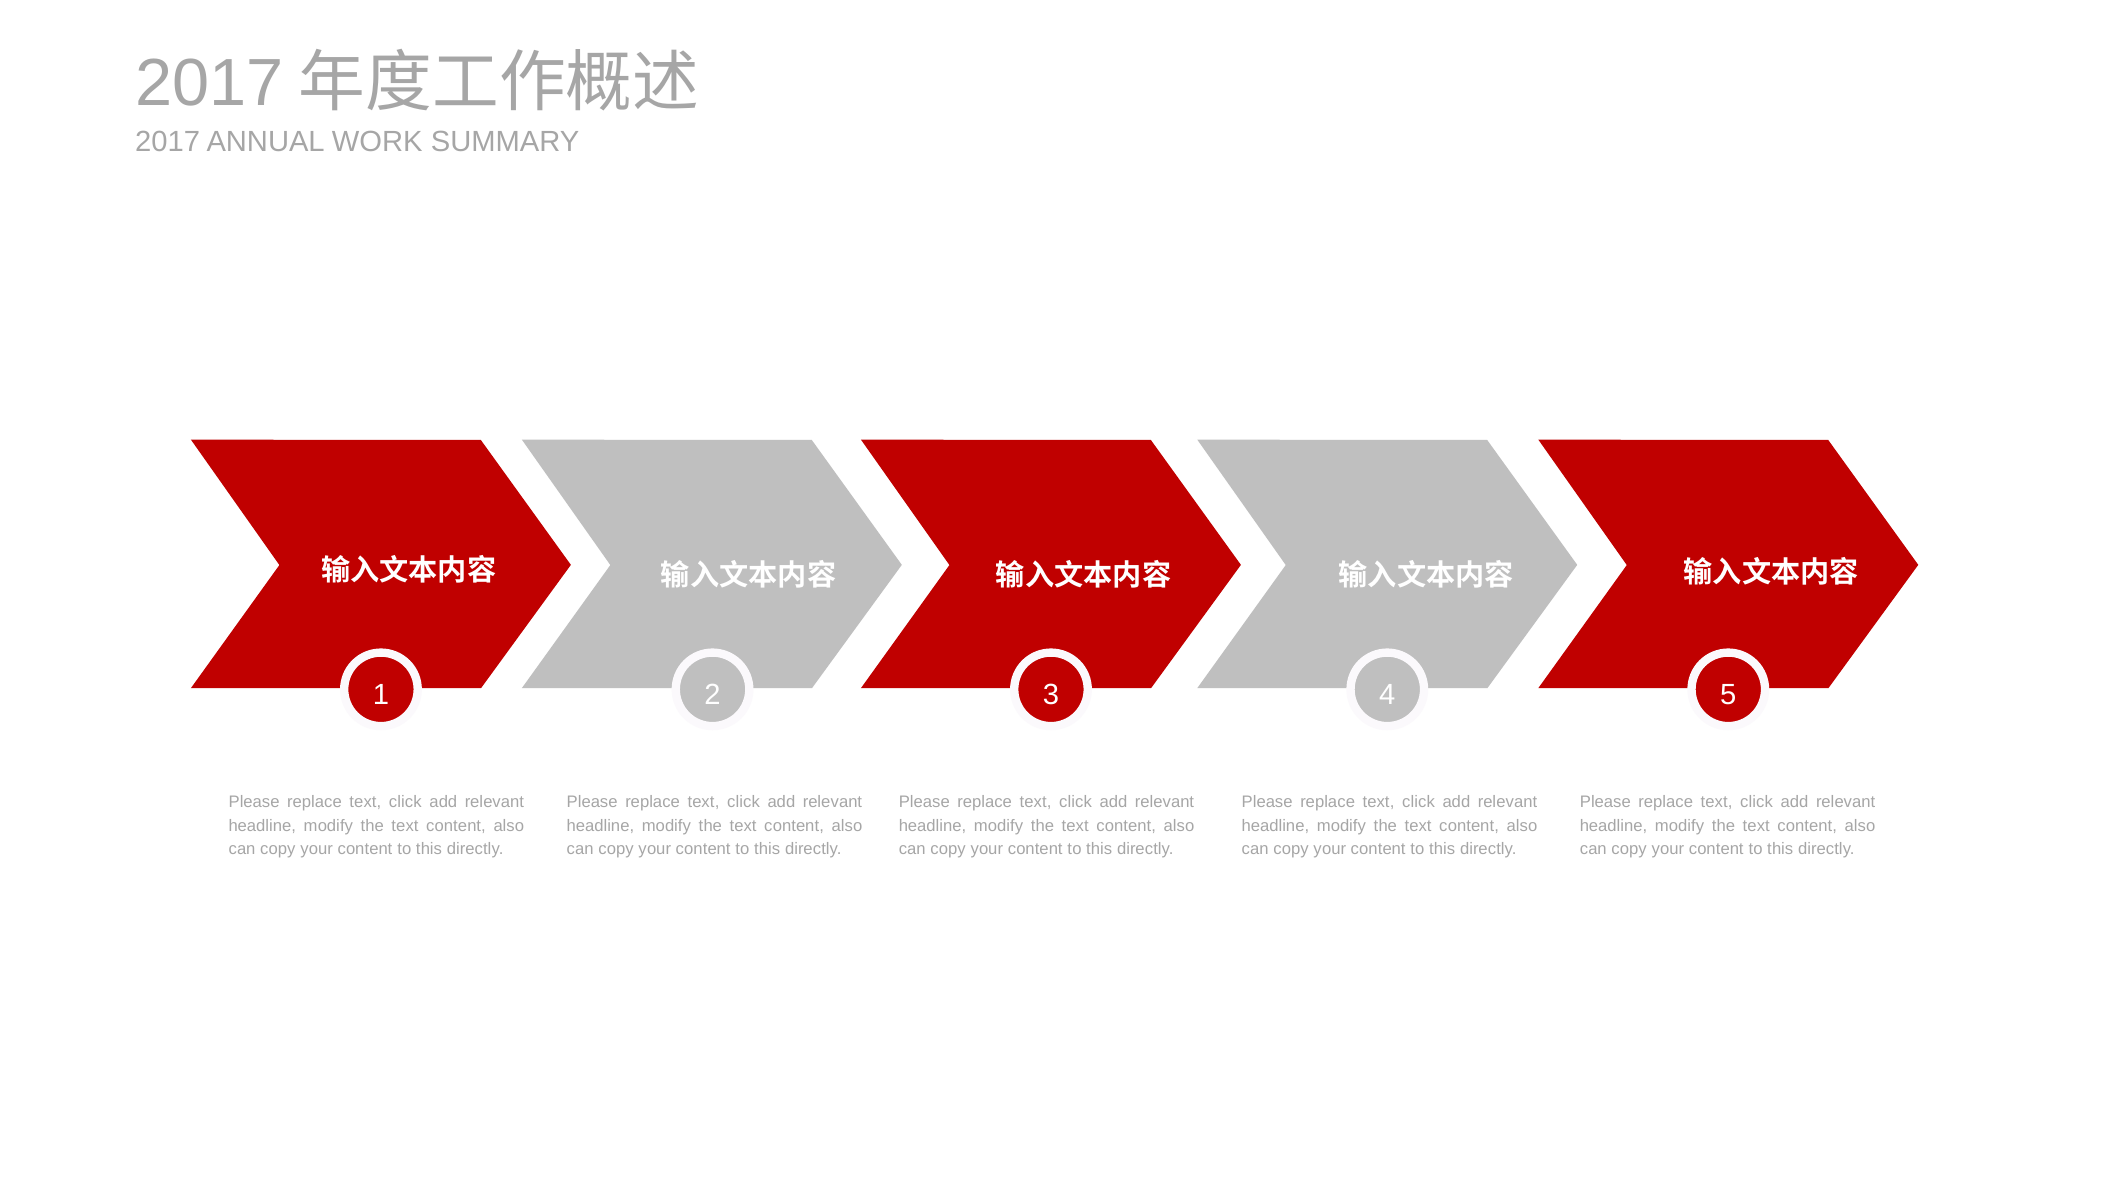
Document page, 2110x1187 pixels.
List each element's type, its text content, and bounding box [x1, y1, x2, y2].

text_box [521, 439, 860, 689]
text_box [1350, 652, 1425, 727]
text_box Please replace text, click add relevant headline, modify the text content, also can copy your content to this directly. [1579, 786, 1876, 859]
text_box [1014, 652, 1088, 727]
text_box Please replace text, click add relevant headline, modify the text content, also can copy your content to this directly. [566, 786, 863, 859]
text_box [675, 652, 750, 727]
text_box 2017年度工作概述 [135, 38, 783, 119]
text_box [1538, 439, 1919, 689]
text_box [1197, 439, 1538, 689]
text_box 2017 ANNUAL WORK SUMMARY [135, 122, 596, 158]
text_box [190, 439, 521, 689]
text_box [860, 439, 1197, 689]
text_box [1691, 652, 1766, 727]
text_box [344, 652, 418, 727]
text_box Please replace text, click add relevant headline, modify the text content, also can copy your content to this directly. [228, 786, 525, 859]
text_box Please replace text, click add relevant headline, modify the text content, also can copy your content to this directly. [1241, 786, 1538, 859]
text_box Please replace text, click add relevant headline, modify the text content, also can copy your content to this directly. [898, 786, 1195, 859]
